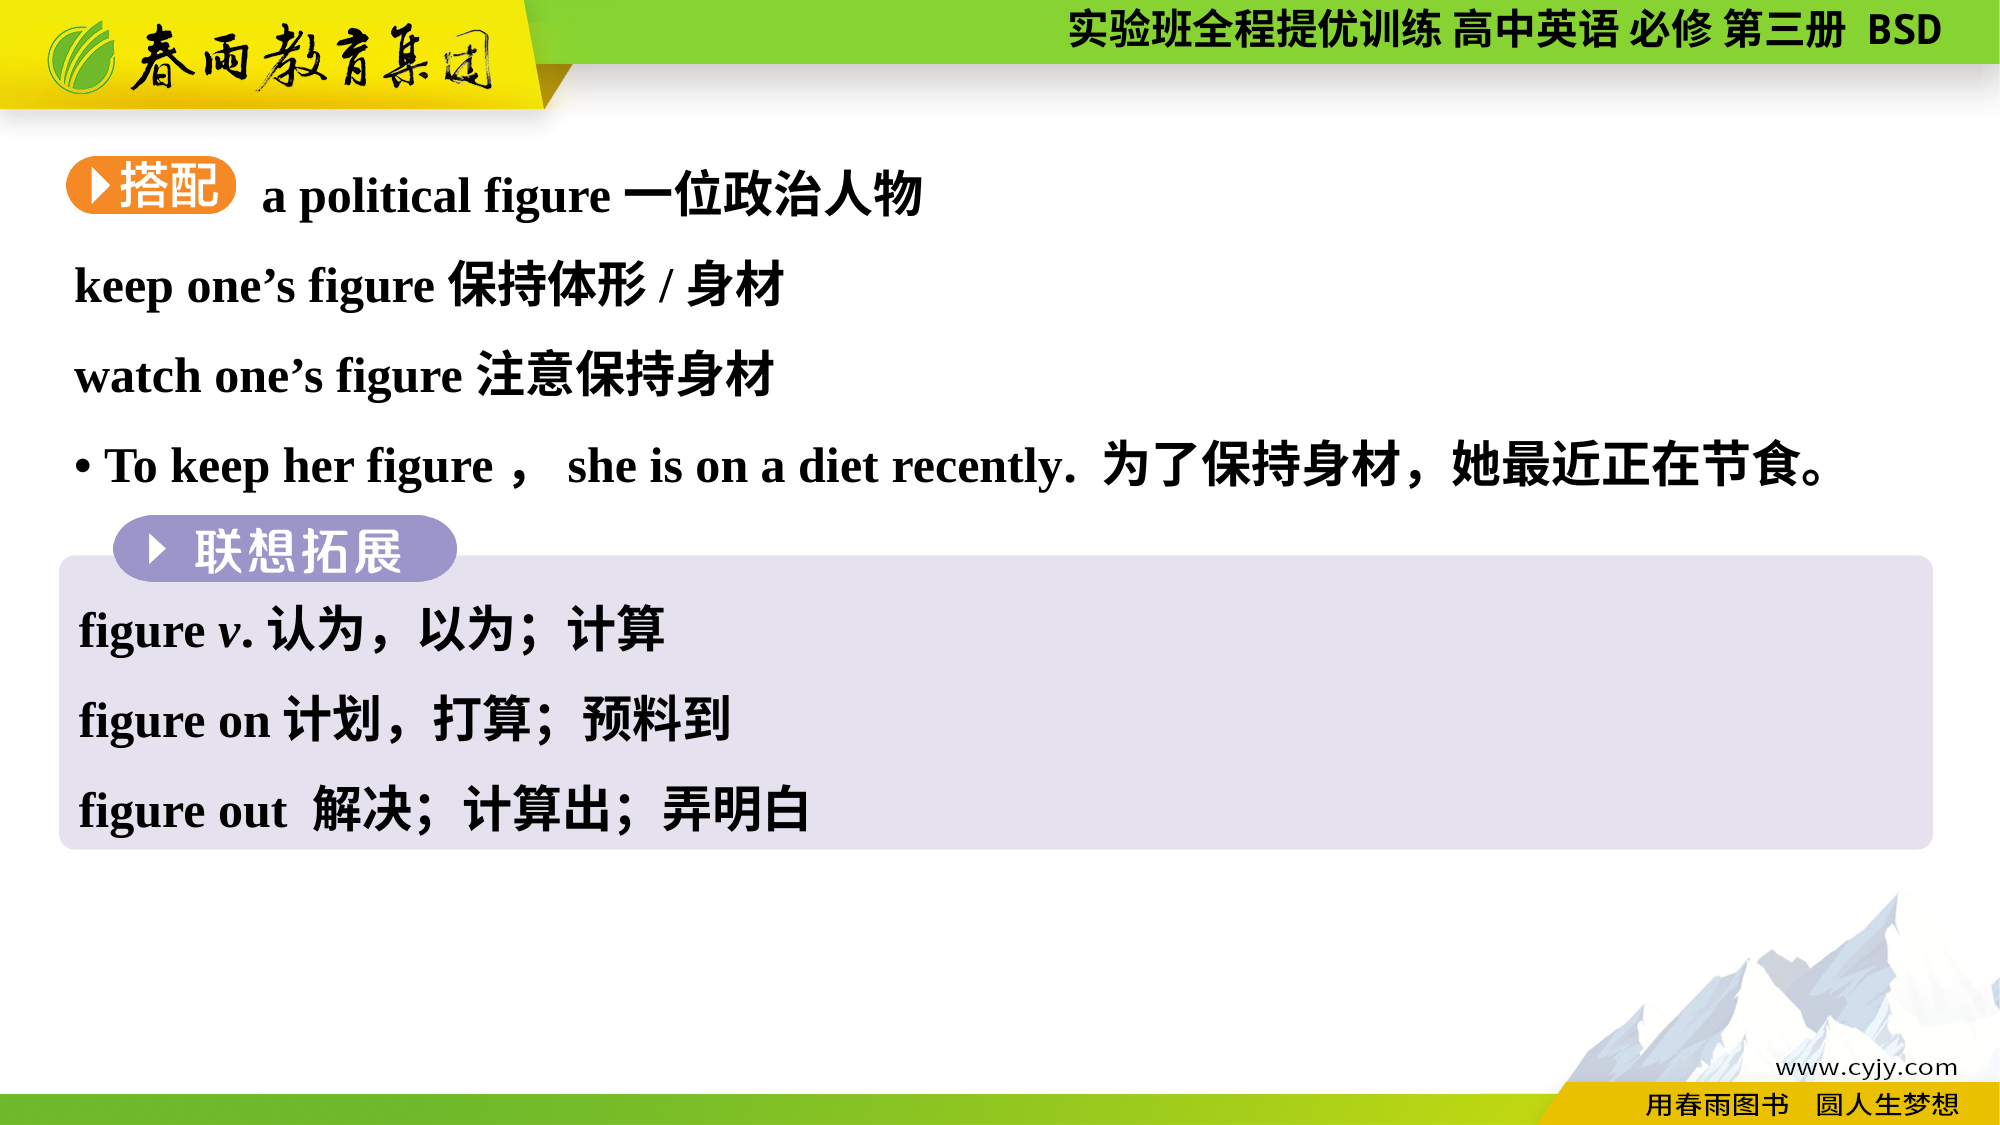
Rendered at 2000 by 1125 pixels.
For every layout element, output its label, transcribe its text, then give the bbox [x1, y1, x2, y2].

text_box figure v.认为，以为；计算 figure on计划，打算；预料到 figure out 解决；计算出；弄明白 [59, 555, 1934, 850]
list a political figure一位政治人物 keep one’s figure保持体形/身材 watch one’s figure注意保持身材 • To keep her figure，she is on a diet recently. 为了保持身材，她最近正在节食。 [59, 125, 1944, 493]
picture [0, 0, 2000, 1125]
